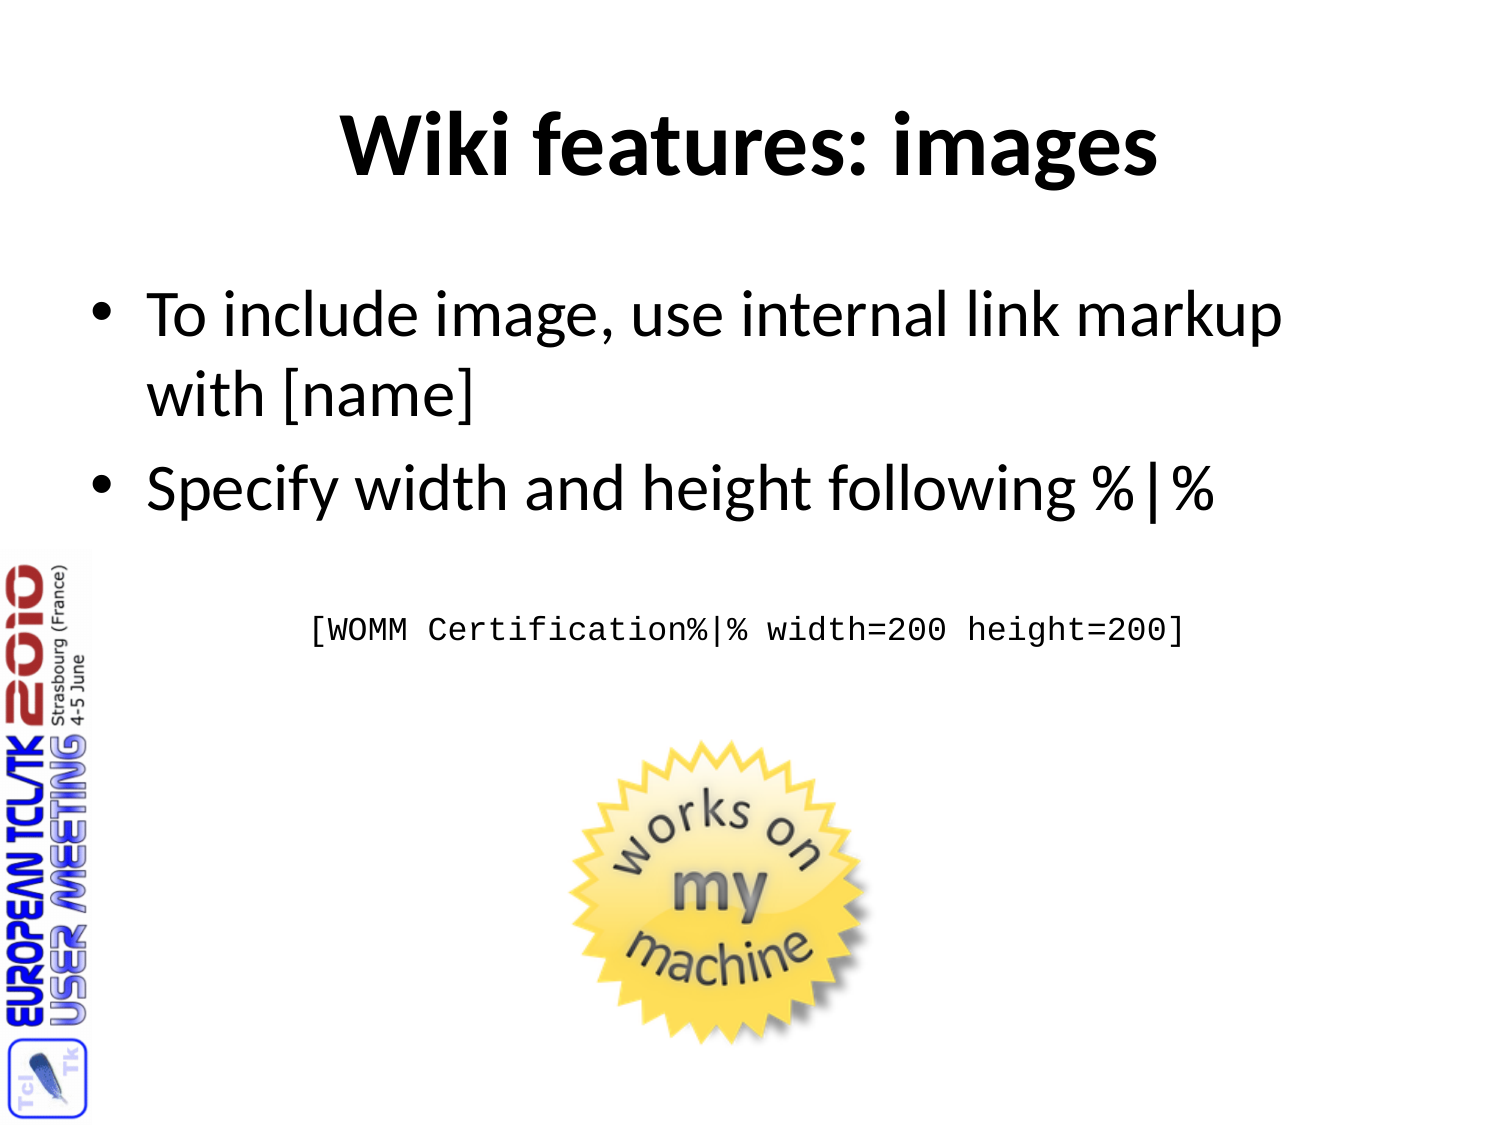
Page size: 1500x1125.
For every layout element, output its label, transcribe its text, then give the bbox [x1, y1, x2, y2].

text_box [WOMM Certification%|% width=200 height=200] [293, 599, 1203, 695]
list To include image, use internal link markup with [name] Specify width and height following %|% [75, 262, 1425, 1005]
title Wiki features: images [75, 45, 1425, 233]
picture [562, 724, 887, 1060]
picture [0, 550, 334, 1124]
